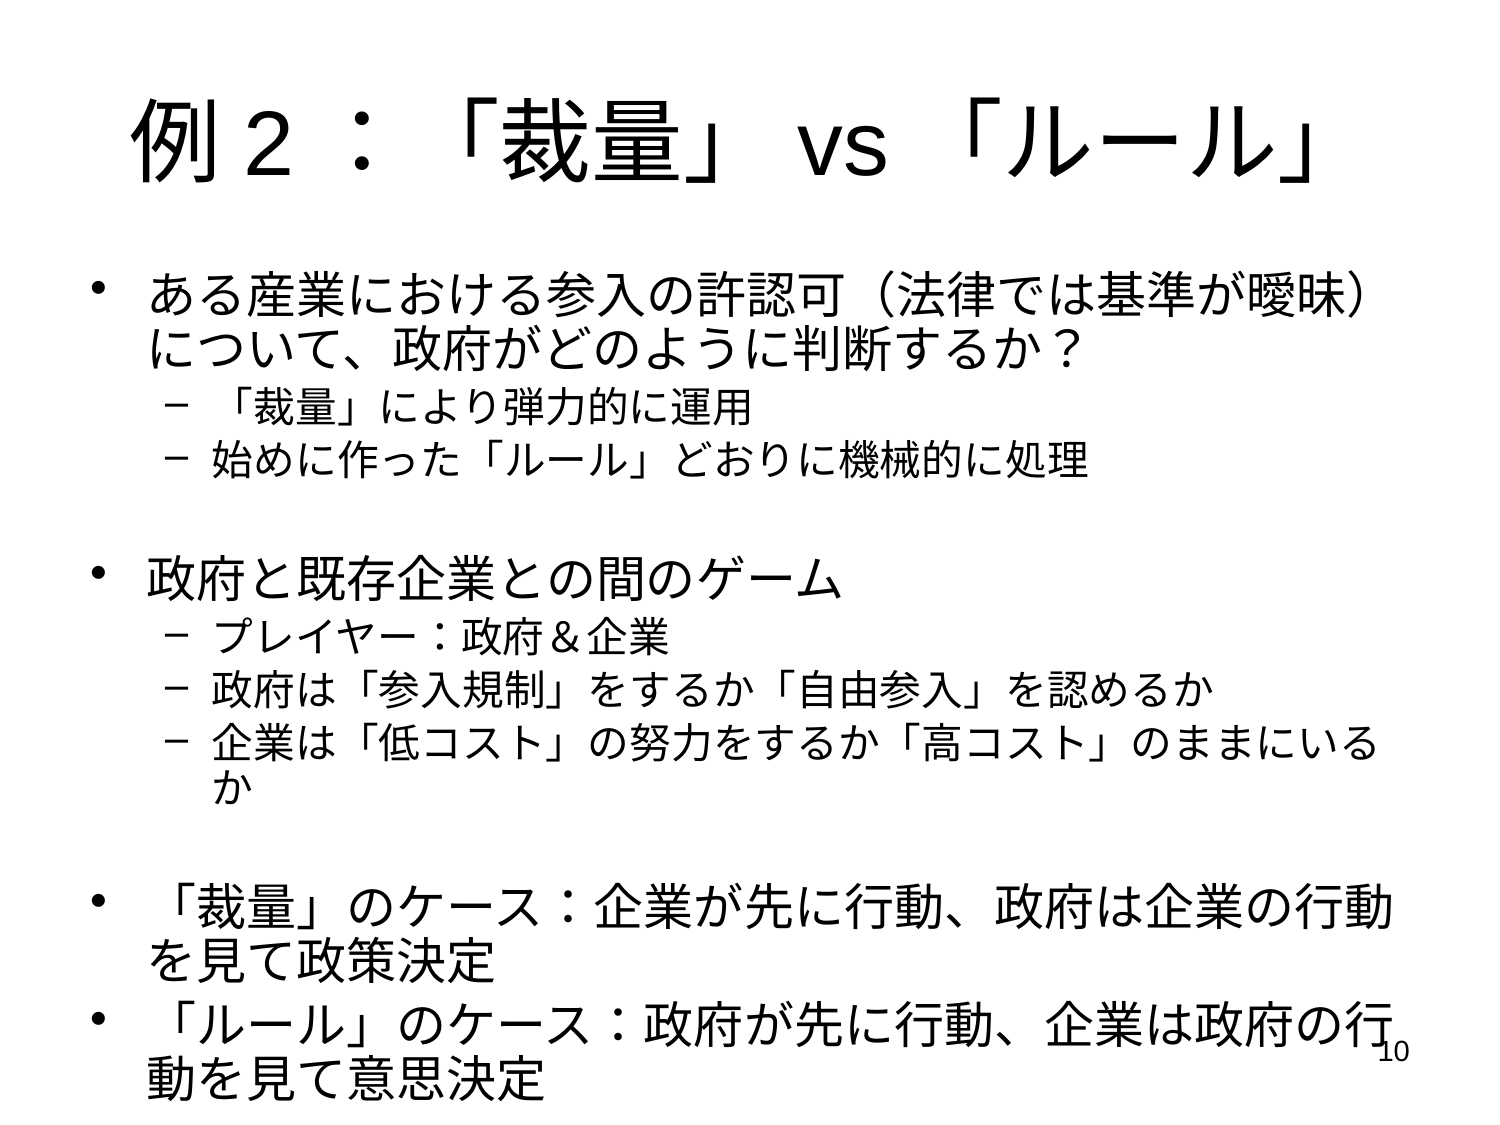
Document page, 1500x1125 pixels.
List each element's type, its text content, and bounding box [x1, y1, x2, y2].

slide_number 10 [1074, 1024, 1426, 1103]
list ある産業における参入の許認可（法律では基準が曖昧）について、政府がどのように判断するか？ 「裁量」により弾力的に運用 始めに作った「ルール」どおりに機械的に処理 政府と既存企業との間のゲーム プレイヤー：政府＆企業 政府は「参入規制」をするか「自由参入」を認めるか 企業は「低コスト」の努力をするか「高コスト」のままにいるか 「裁量」のケース：企業が先に行動、政府は企業の行動を見て政策決定 「ルール」のケース：政府が先に行動、企業は政府の行動を見て意思決定 [75, 262, 1425, 1094]
title 例2：「裁量」vs「ルール」 [75, 45, 1425, 233]
